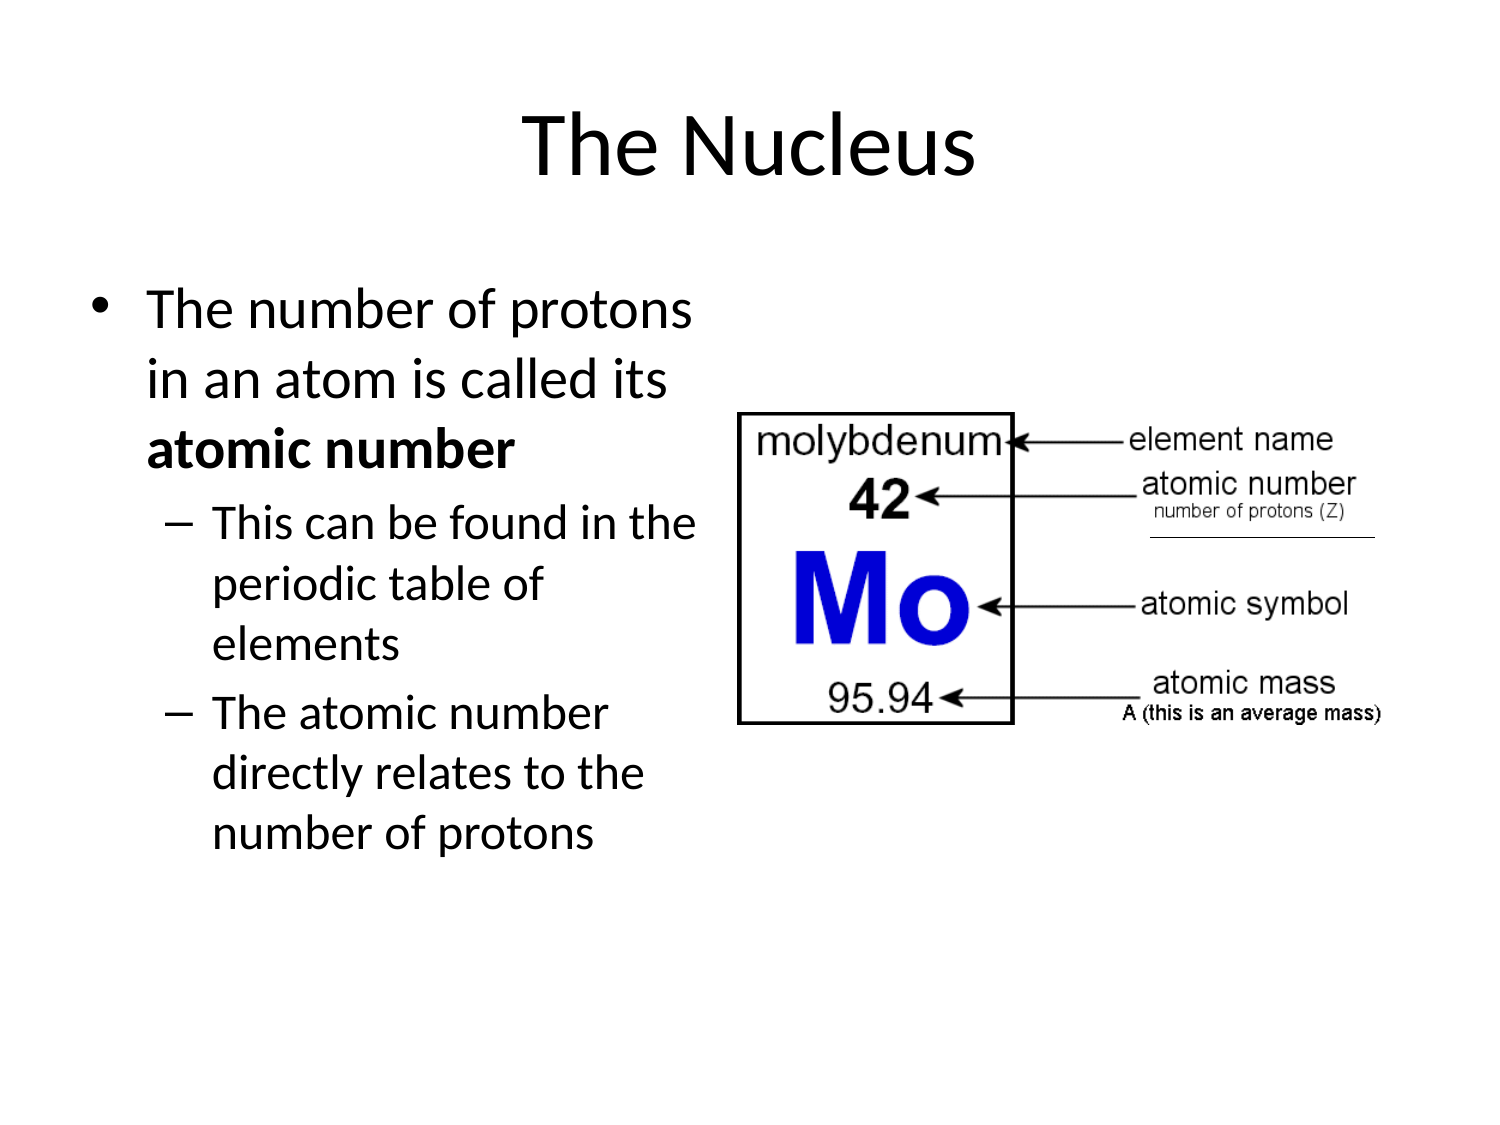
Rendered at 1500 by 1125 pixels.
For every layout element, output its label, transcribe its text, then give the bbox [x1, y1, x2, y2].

list The number of protons in an atom is called its atomic number This can be found in the periodic table of elements The atomic number directly relates to the number of protons [75, 262, 738, 1005]
title The Nucleus [75, 45, 1425, 233]
picture [737, 412, 1457, 726]
